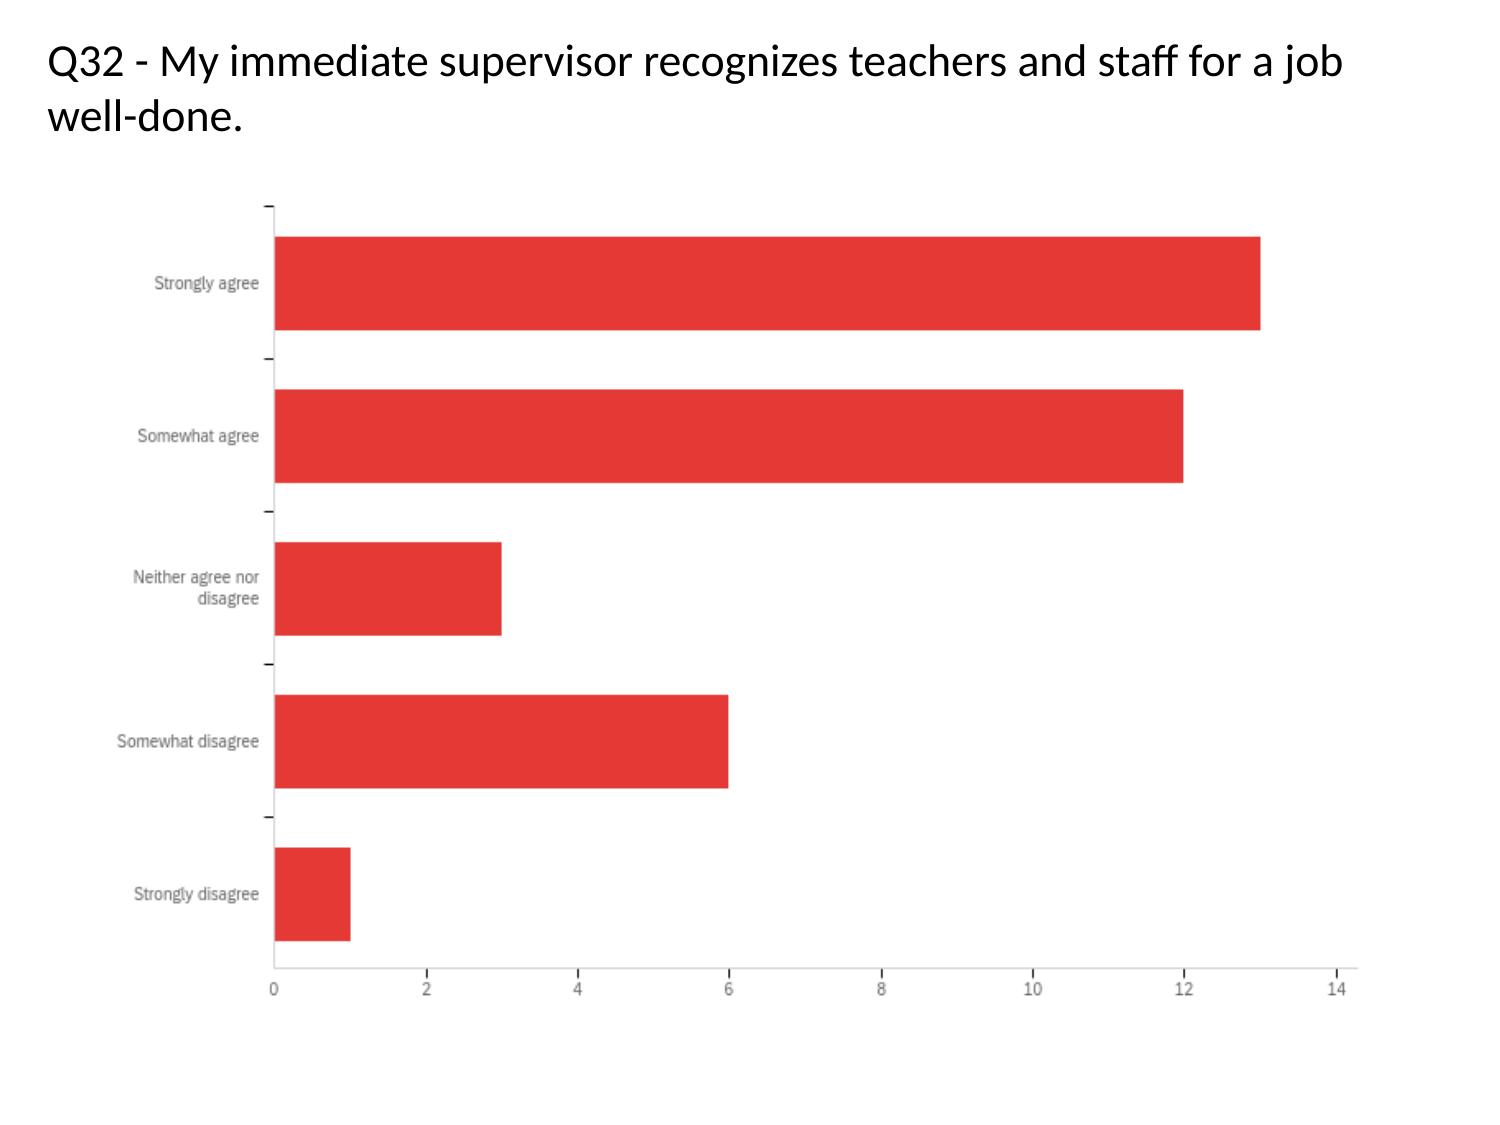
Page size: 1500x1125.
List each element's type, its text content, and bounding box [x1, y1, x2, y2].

picture [93, 196, 1407, 1018]
text_box Q32 - My immediate supervisor recognizes teachers and staff for a job well-done. [32, 22, 1383, 84]
